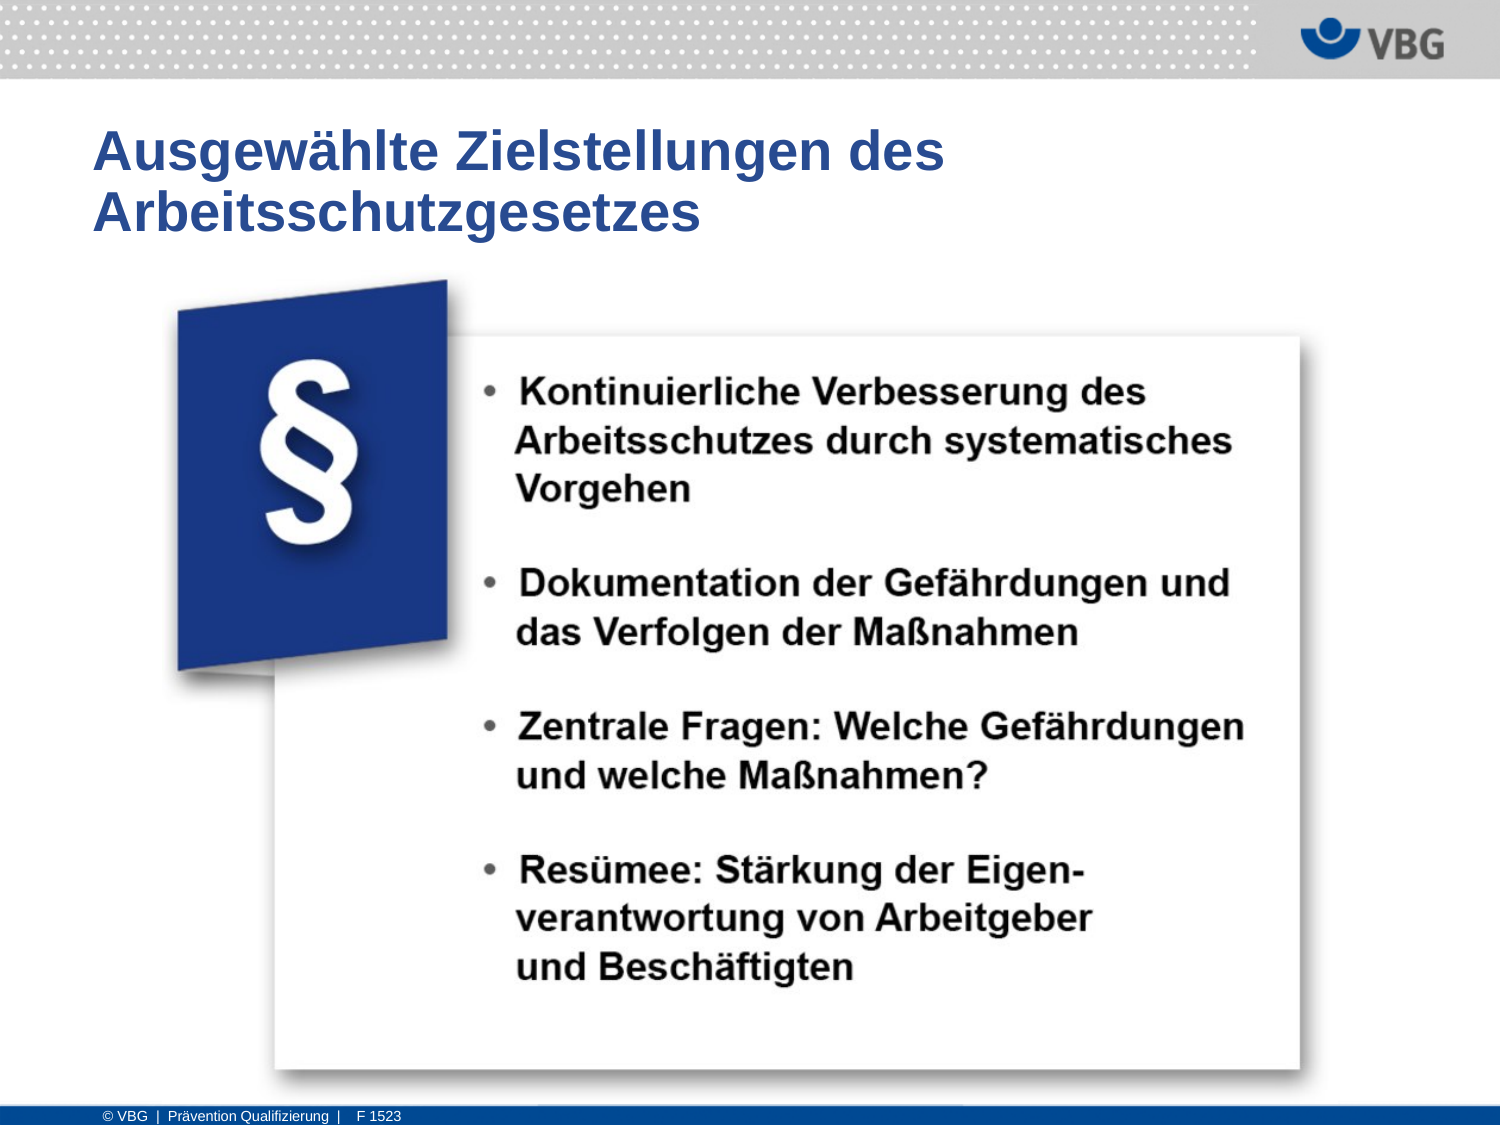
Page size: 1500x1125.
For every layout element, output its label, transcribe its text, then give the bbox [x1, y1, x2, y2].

picture [0, 0, 1500, 1125]
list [162, 270, 1338, 1104]
title Ausgewählte Zielstellungen des Arbeitsschutzgesetzes [92, 112, 1410, 254]
list F 1523 [356, 1108, 547, 1125]
